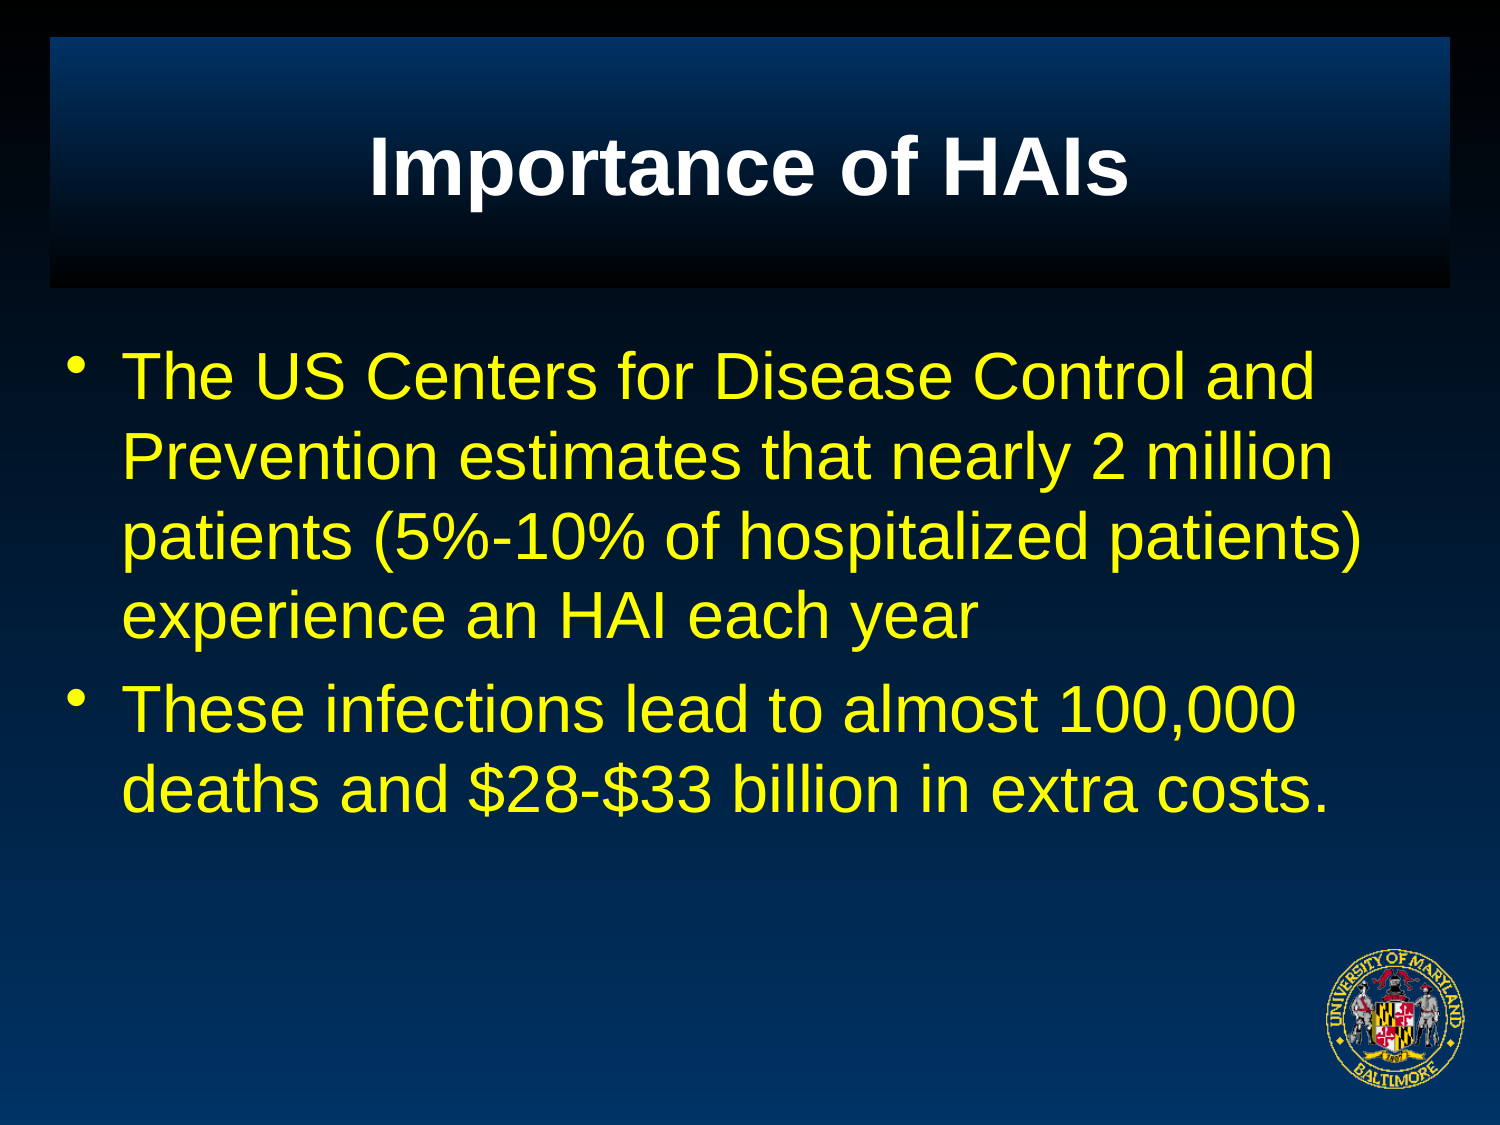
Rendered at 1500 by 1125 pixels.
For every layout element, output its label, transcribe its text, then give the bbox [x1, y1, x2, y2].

list The US Centers for Disease Control and Prevention estimates that nearly 2 million patients (5%-10% of hospitalized patients) experience an HAI each year These infections lead to almost 100,000 deaths and $28-$33 billion in extra costs. [49, 324, 1451, 1088]
title Importance of HAIs [49, 37, 1451, 288]
picture [1325, 949, 1468, 1108]
